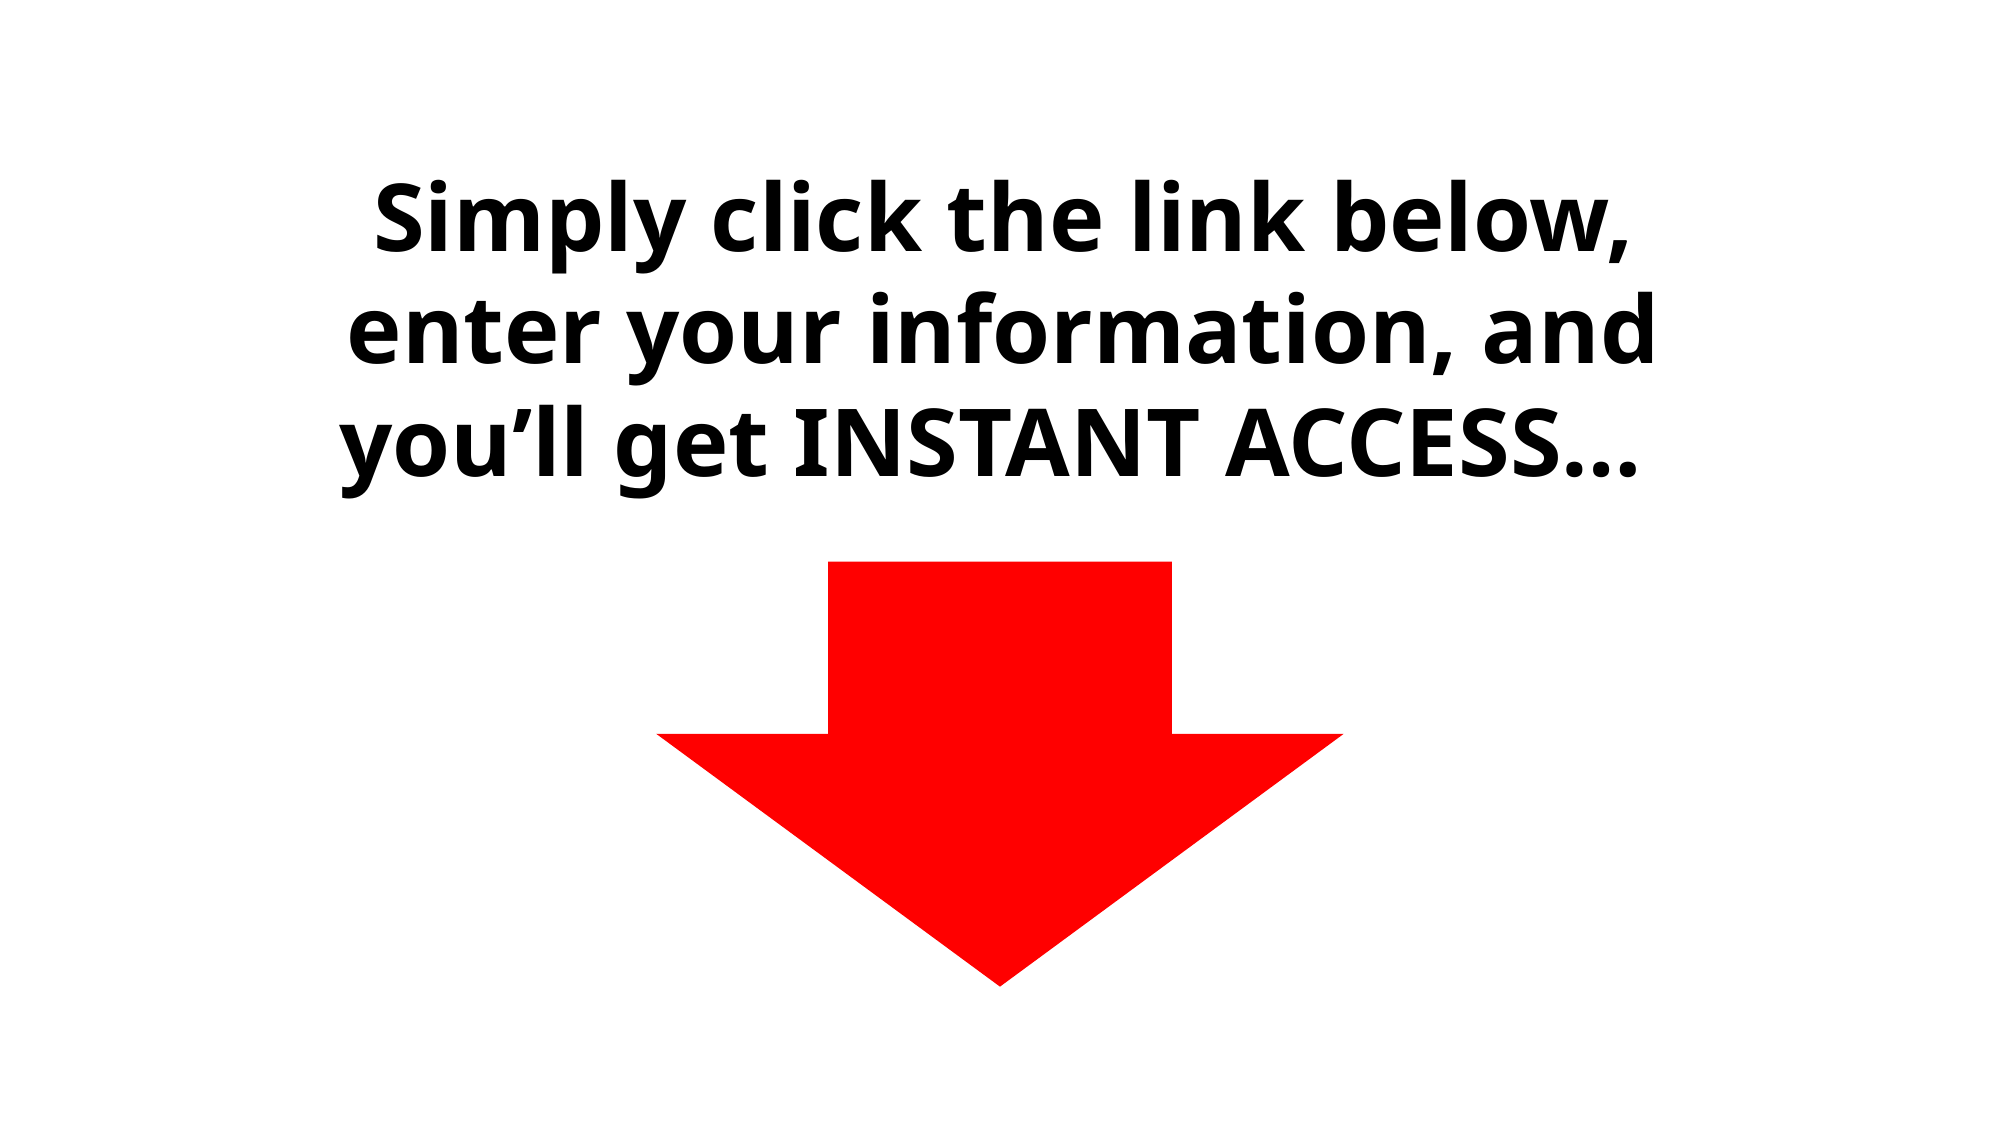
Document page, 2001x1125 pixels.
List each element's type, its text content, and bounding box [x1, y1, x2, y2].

text_box [654, 559, 1346, 989]
text_box Simply click the link below, enter your information, and you’ll get INSTANT ACCESS… [306, 149, 1700, 503]
